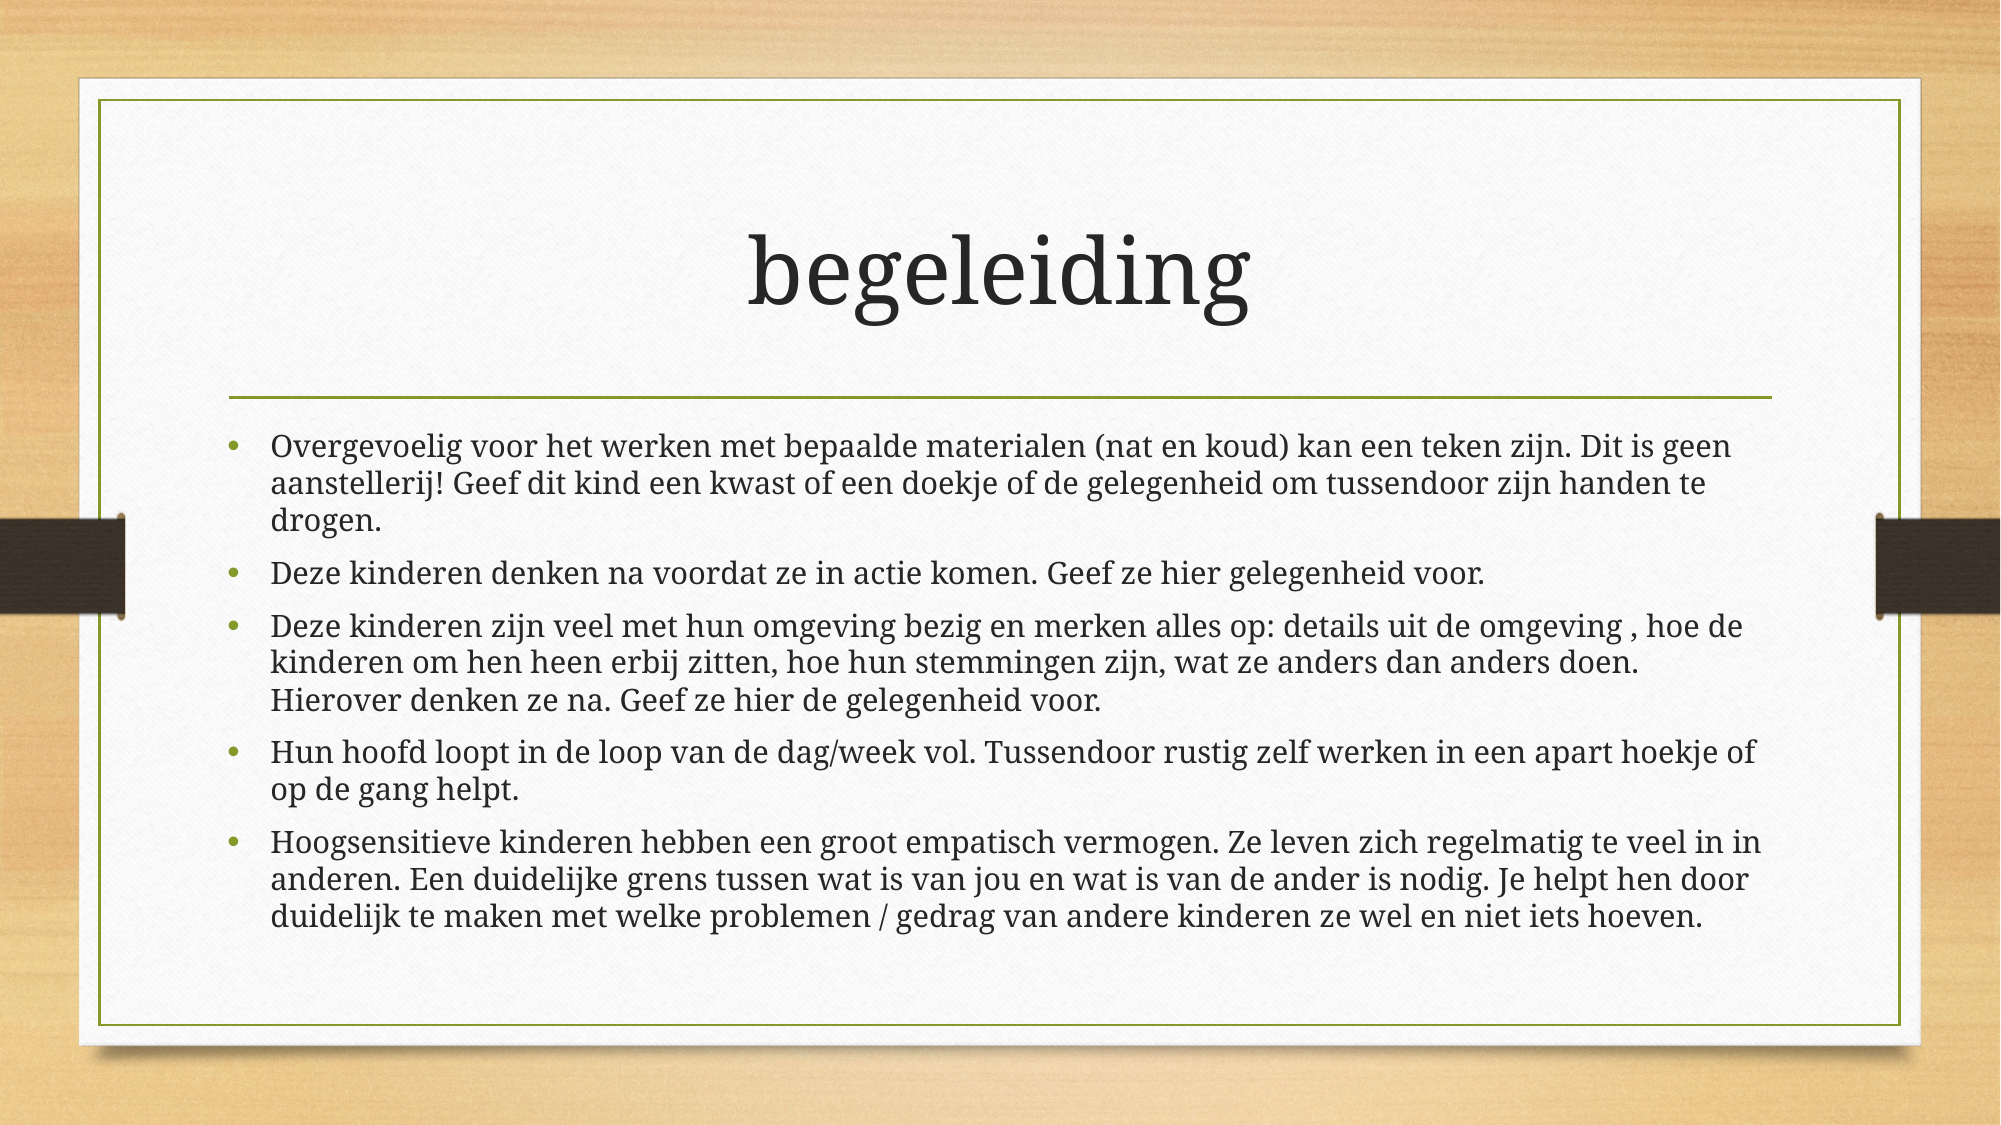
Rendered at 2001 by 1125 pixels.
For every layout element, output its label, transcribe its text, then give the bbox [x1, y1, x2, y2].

picture [0, 0, 2001, 1125]
title begeleiding [212, 161, 1788, 375]
list Overgevoelig voor het werken met bepaalde materialen (nat en koud) kan een teken zijn. Dit is geen aanstellerij! Geef dit kind een kwast of een doekje of de gelegenheid om tussendoor zijn handen te drogen. Deze kinderen denken na voordat ze in actie komen. Geef ze hier gelegenheid voor. Deze kinderen zijn veel met hun omgeving bezig en merken alles op: details uit de omgeving , hoe de kinderen om hen heen erbij zitten, hoe hun stemmingen zijn, wat ze anders dan anders doen. Hierover denken ze na. Geef ze hier de gelegenheid voor. Hun hoofd loopt in de loop van de dag/week vol. Tussendoor rustig zelf werken in een apart hoekje of op de gang helpt. Hoogsensitieve kinderen hebben een groot empatisch vermogen. Ze leven zich regelmatig te veel in in anderen. Een duidelijke grens tussen wat is van jou en wat is van de ander is nodig. Je helpt hen door duidelijk te maken met welke problemen / gedrag van andere kinderen ze wel en niet iets hoeven. [212, 419, 1788, 964]
